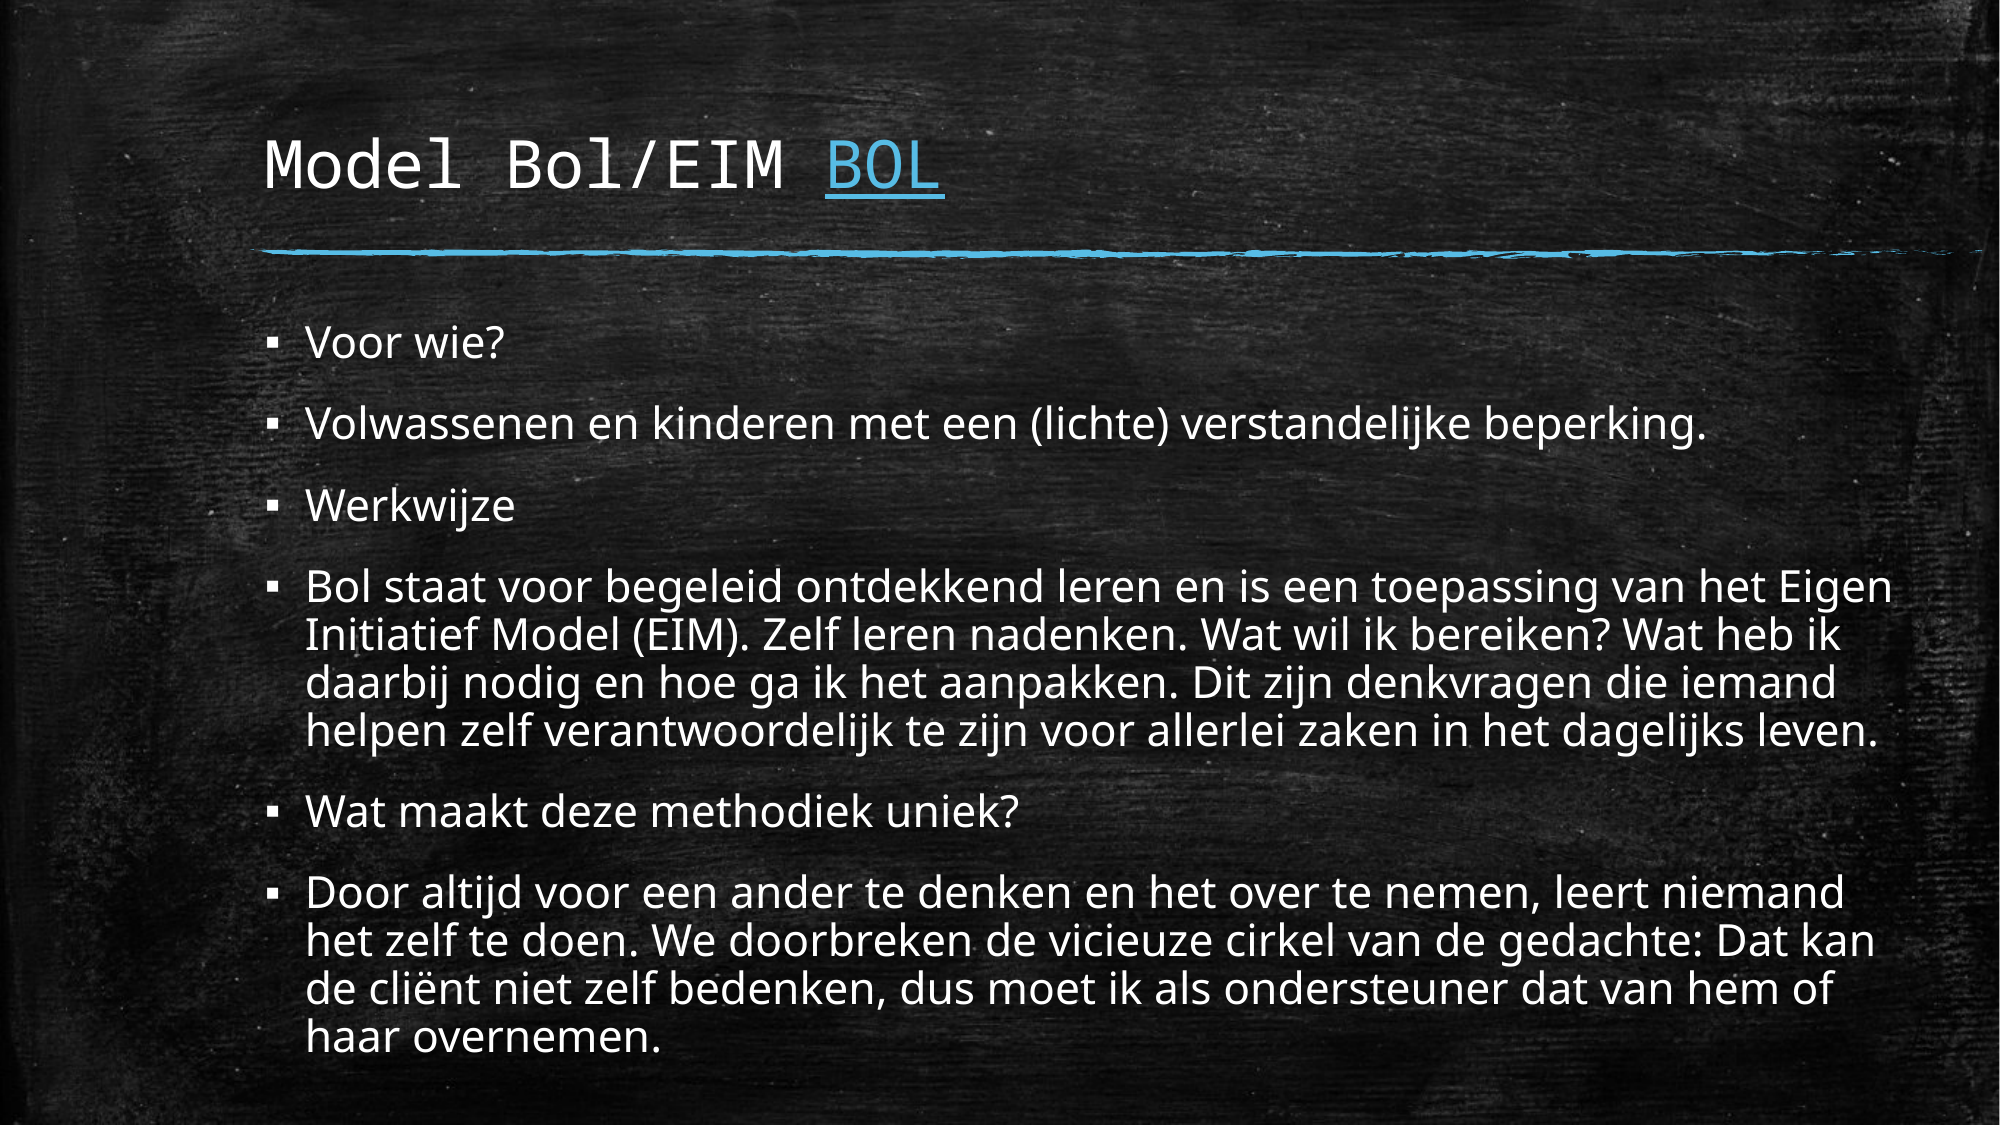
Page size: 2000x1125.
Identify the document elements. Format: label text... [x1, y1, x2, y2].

title Model Bol/EIM BOL [249, 45, 1750, 213]
list Voor wie? Volwassenen en kinderen met een (lichte) verstandelijke beperking. Werkwijze Bol staat voor begeleid ontdekkend leren en is een toepassing van het Eigen Initiatief Model (EIM). Zelf leren nadenken. Wat wil ik bereiken? Wat heb ik daarbij nodig en hoe ga ik het aanpakken. Dit zijn denkvragen die iemand helpen zelf verantwoordelijk te zijn voor allerlei zaken in het dagelijks leven. Wat maakt deze methodiek uniek? Door altijd voor een ander te denken en het over te nemen, leert niemand het zelf te doen. We doorbreken de vicieuze cirkel van de gedachte: Dat kan de cliënt niet zelf bedenken, dus moet ik als ondersteuner dat van hem of haar overnemen. [249, 312, 1933, 1125]
